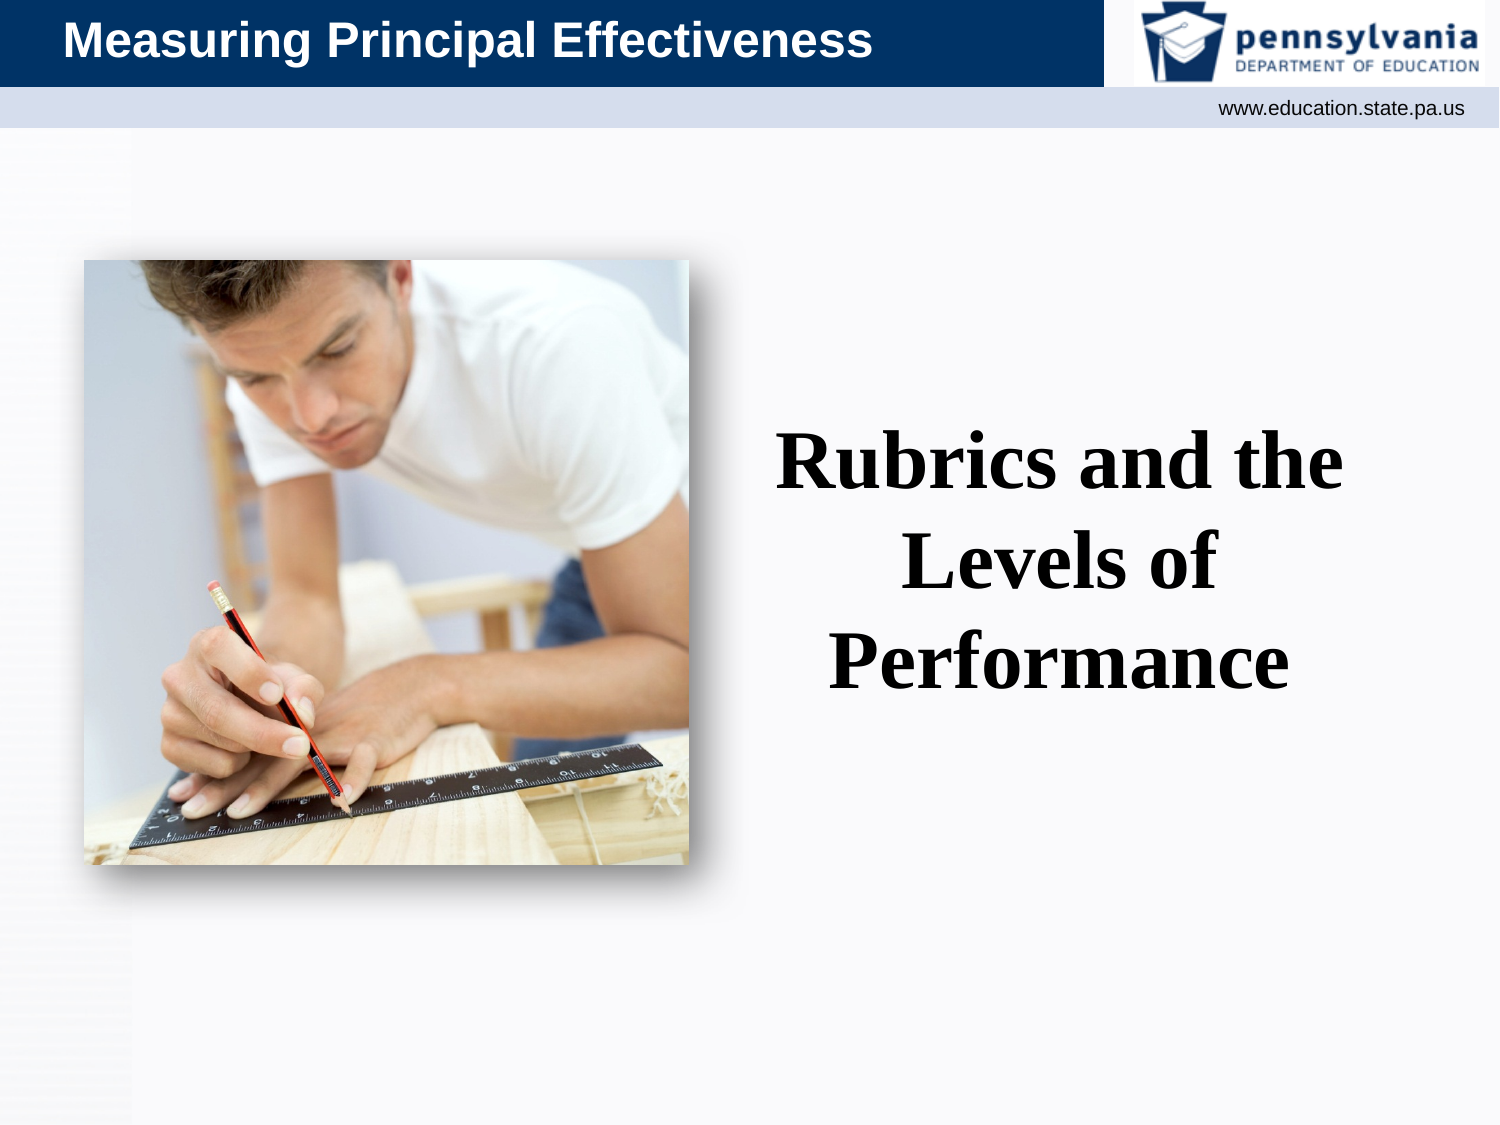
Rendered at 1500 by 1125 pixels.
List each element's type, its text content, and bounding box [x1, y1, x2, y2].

picture [0, 0, 1500, 1125]
text_box Rubrics and the Levels of Performance [737, 397, 1449, 640]
